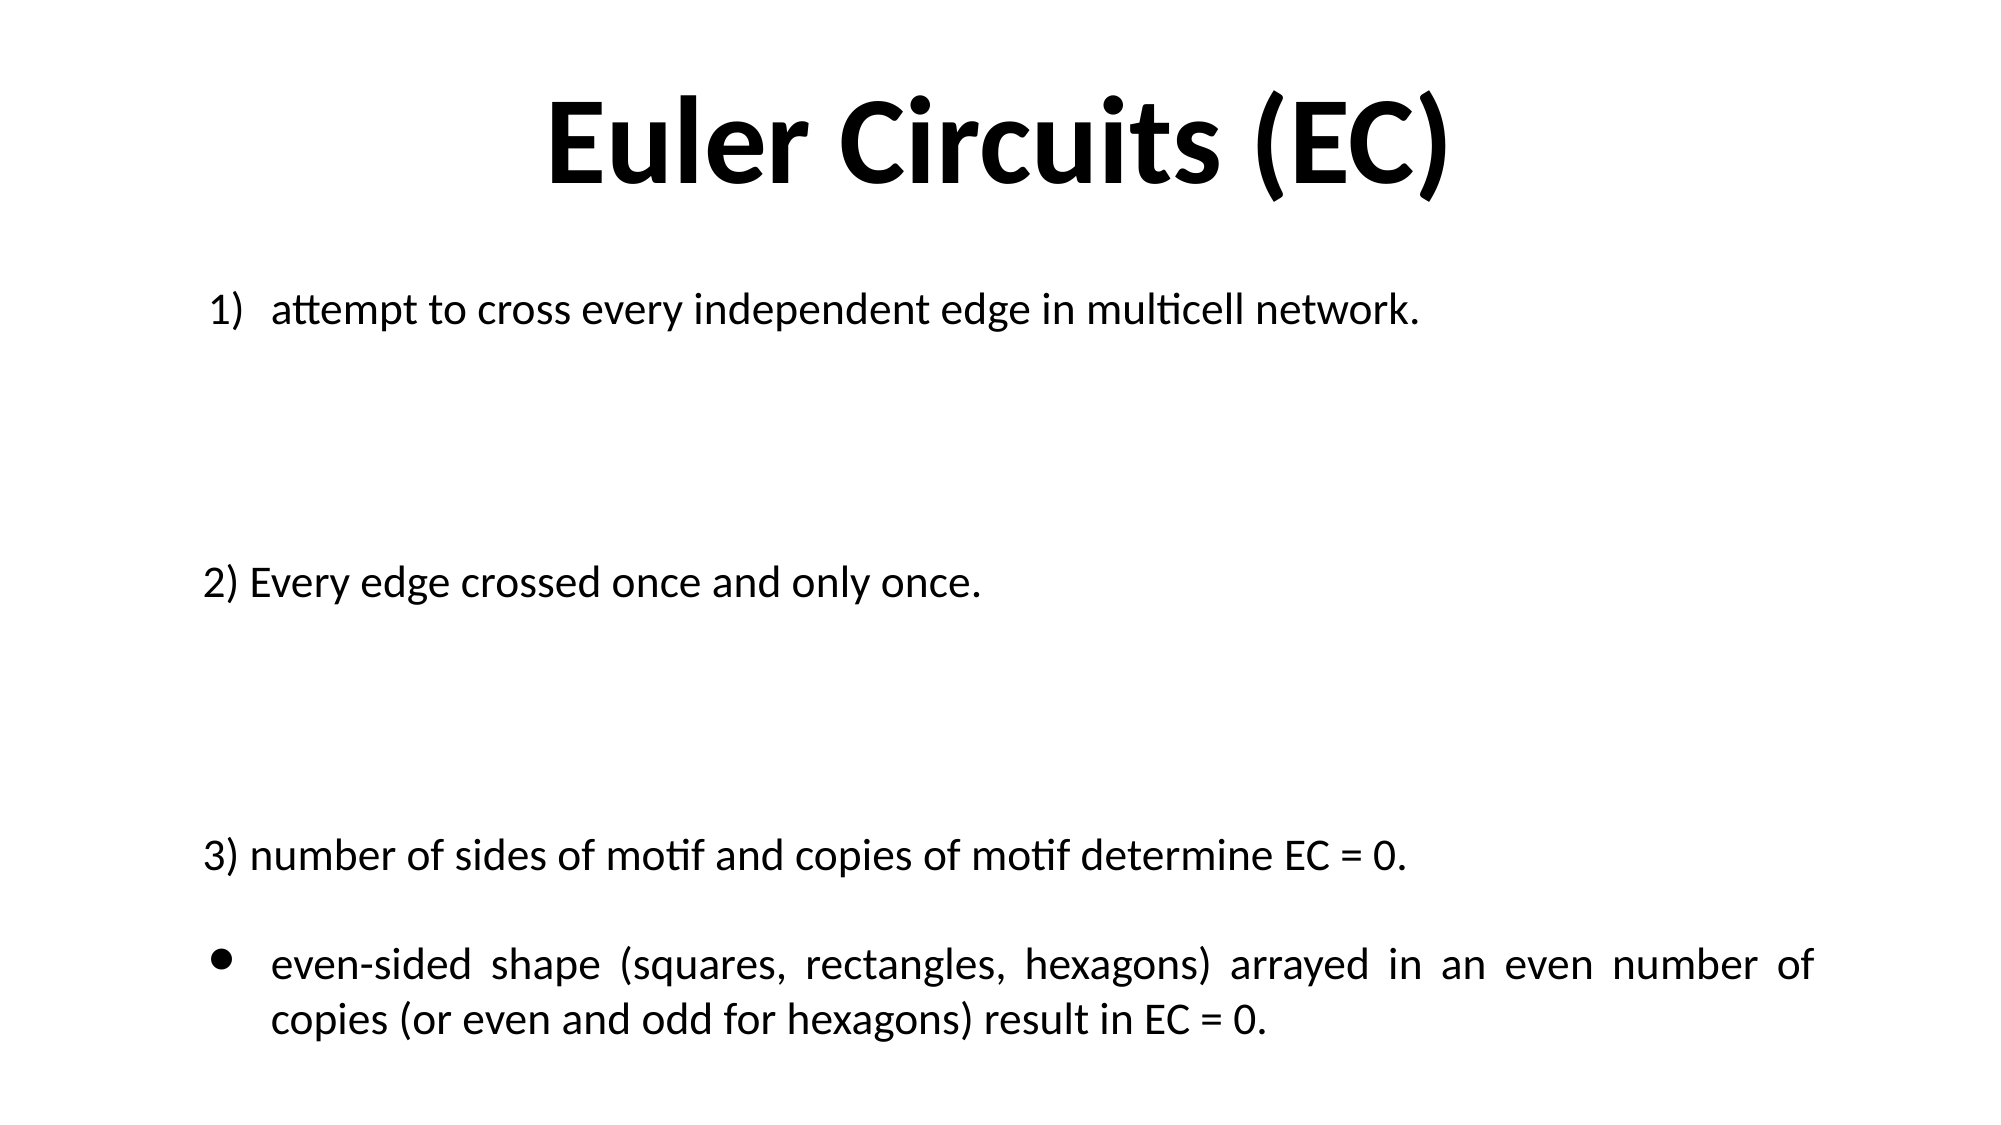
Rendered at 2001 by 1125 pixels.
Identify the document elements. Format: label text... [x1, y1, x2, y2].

title Euler Circuits (EC) [137, 59, 1863, 227]
list attempt to cross every independent edge in multicell network. 2) Every edge crossed once and only once. 3) number of sides of motif and copies of motif determine EC = 0. even-sided shape (squares, rectangles, hexagons) arrayed in an even number of copies (or even and odd for hexagons) result in EC = 0. [187, 271, 1833, 1053]
